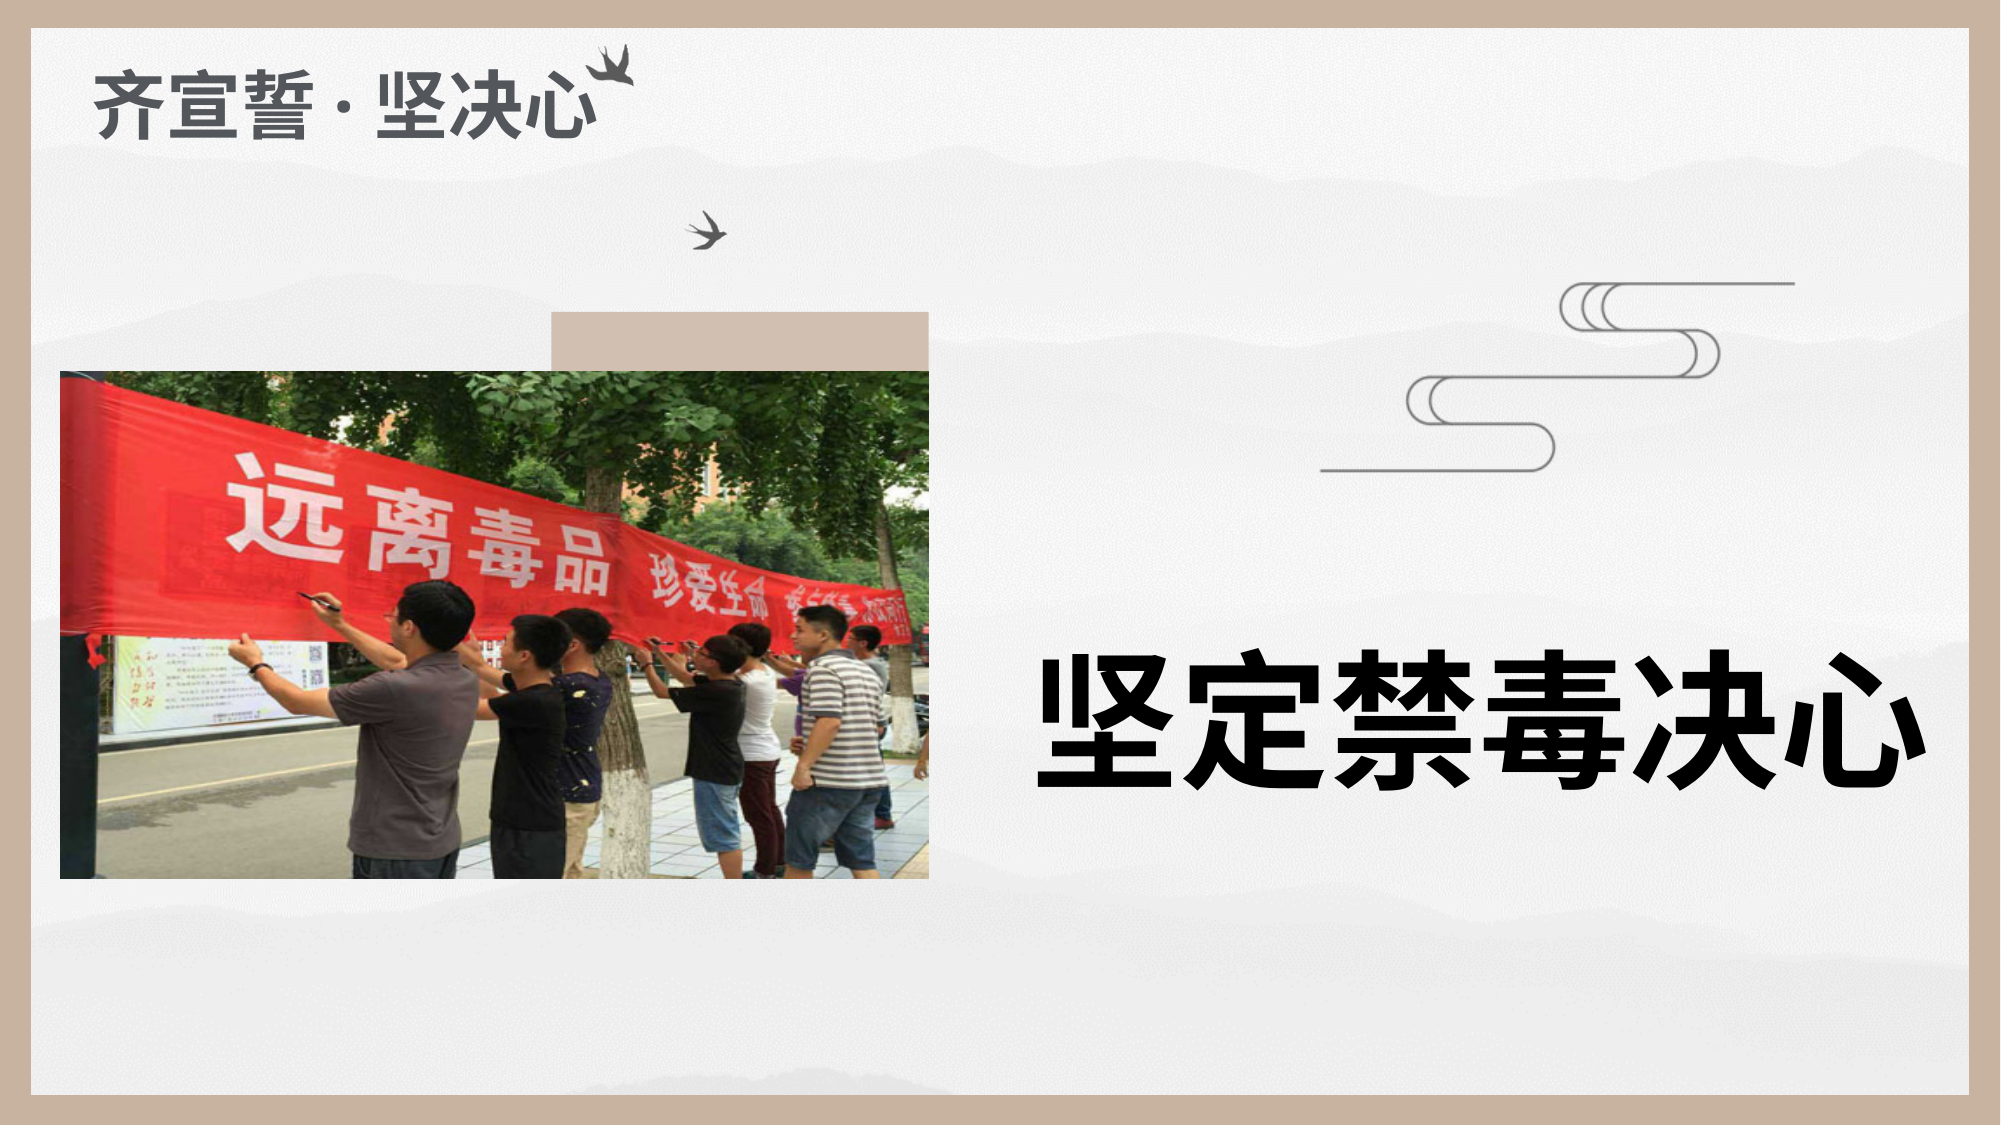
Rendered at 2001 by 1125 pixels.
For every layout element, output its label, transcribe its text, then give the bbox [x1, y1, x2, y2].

picture [31, 27, 1969, 1095]
text_box 齐宣誓·坚决心 [35, 51, 572, 156]
text_box 坚定禁毒决心 [1015, 619, 1945, 815]
text_box [550, 311, 930, 694]
